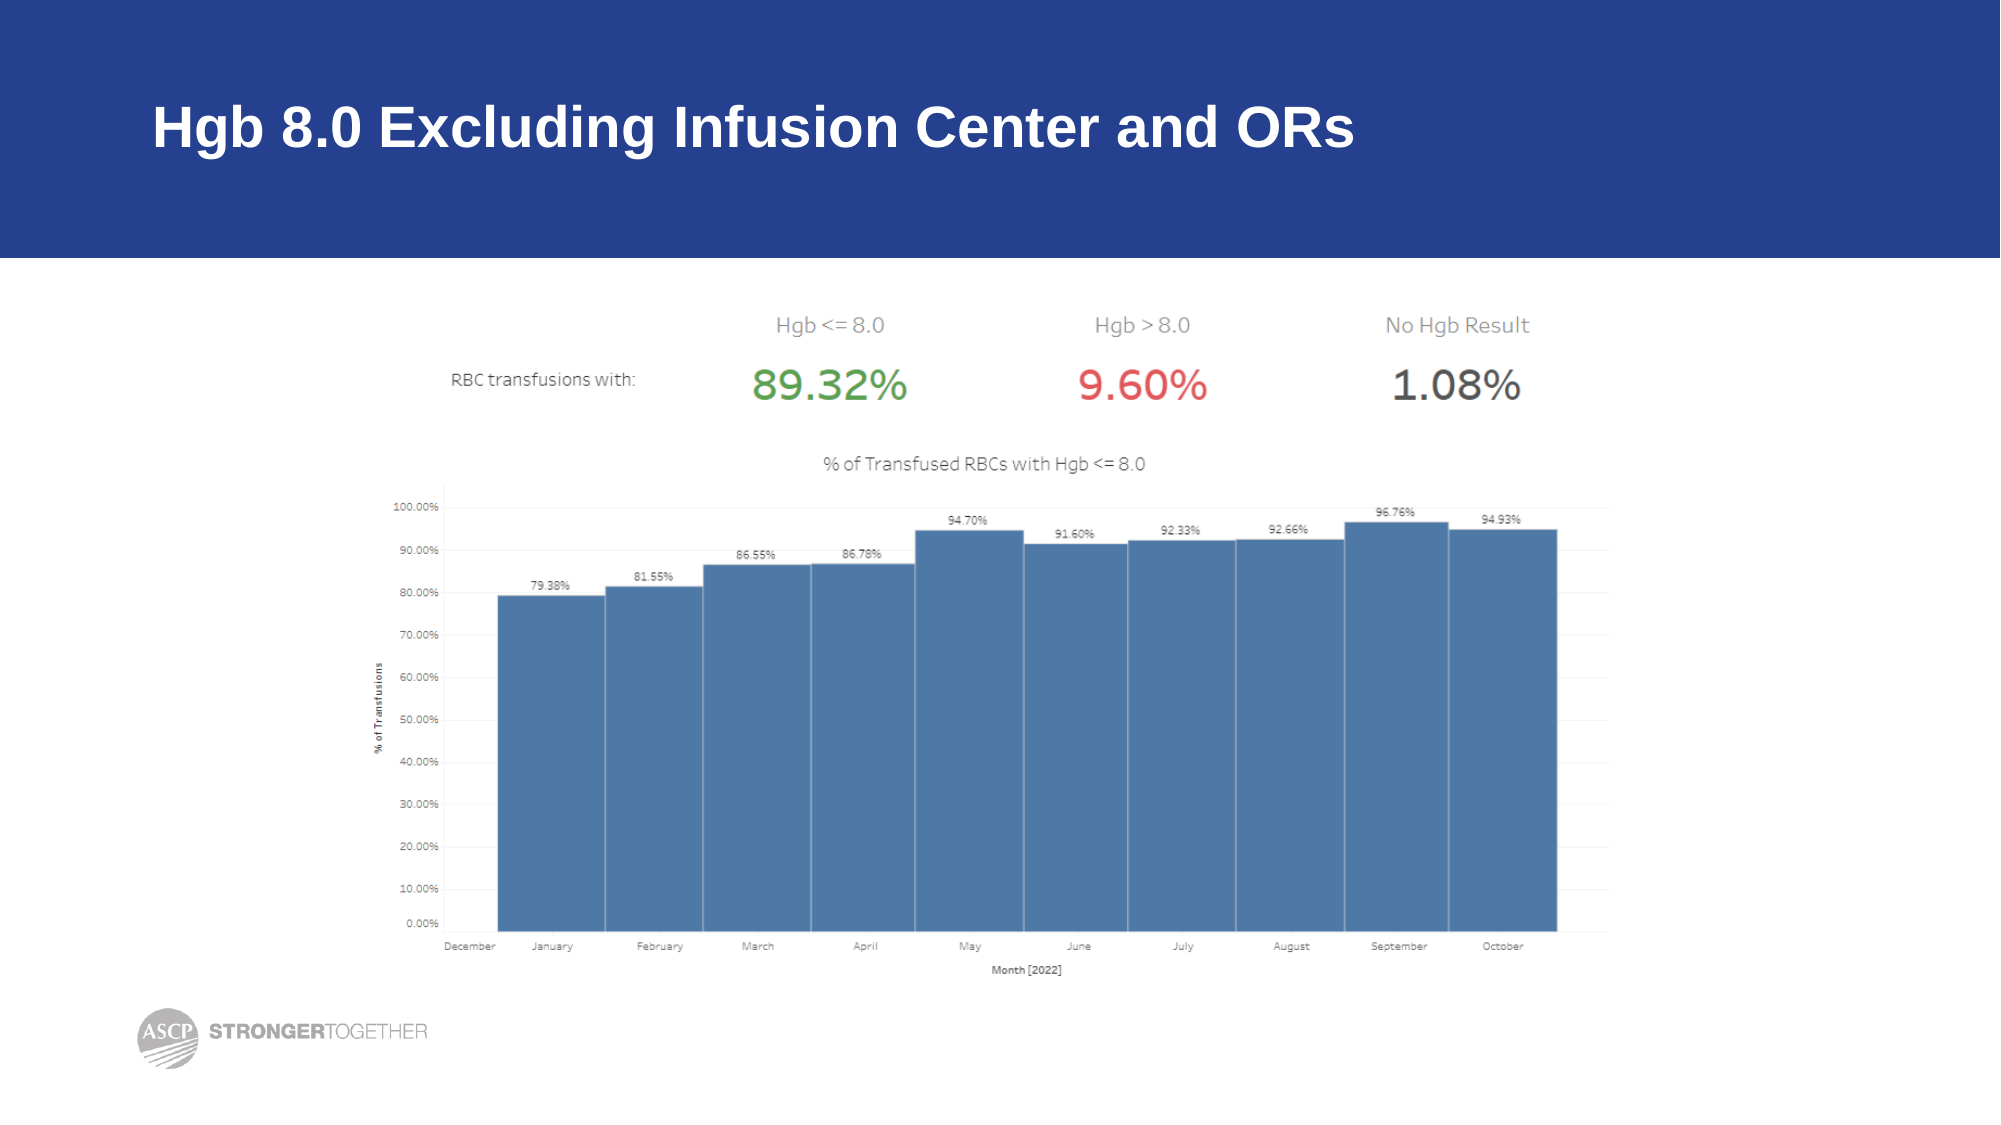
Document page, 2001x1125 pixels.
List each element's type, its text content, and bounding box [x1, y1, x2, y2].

picture [137, 1008, 427, 1069]
title Hgb 8.0 Excluding Infusion Center and ORs [137, 20, 1863, 238]
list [321, 299, 1679, 989]
